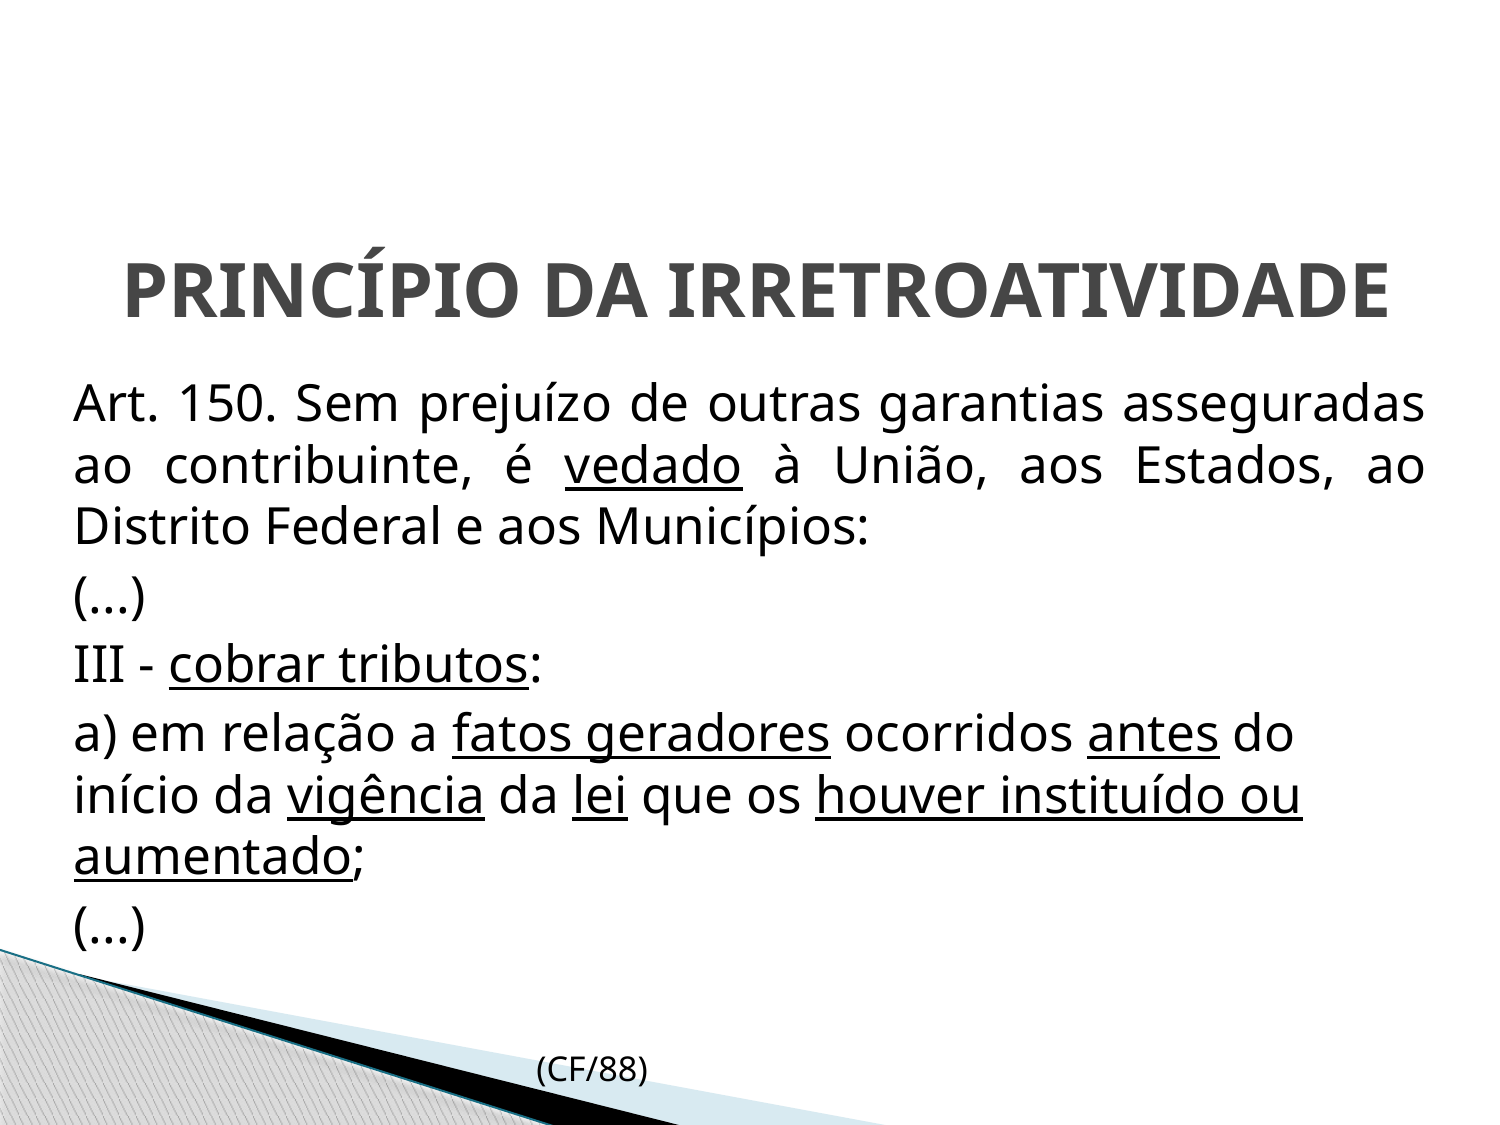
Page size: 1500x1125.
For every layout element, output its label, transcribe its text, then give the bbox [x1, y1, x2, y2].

list Art. 150. Sem prejuízo de outras garantias asseguradas ao contribuinte, é vedado à União, aos Estados, ao Distrito Federal e aos Municípios: (...) III - cobrar tributos: a) em relação a fatos geradores ocorridos antes do início da vigência da lei que os houver instituído ou aumentado; (...) (CF/88) [0, 363, 1442, 1102]
title PRINCÍPIO DA IRRETROATIVIDADE [82, 199, 1432, 363]
